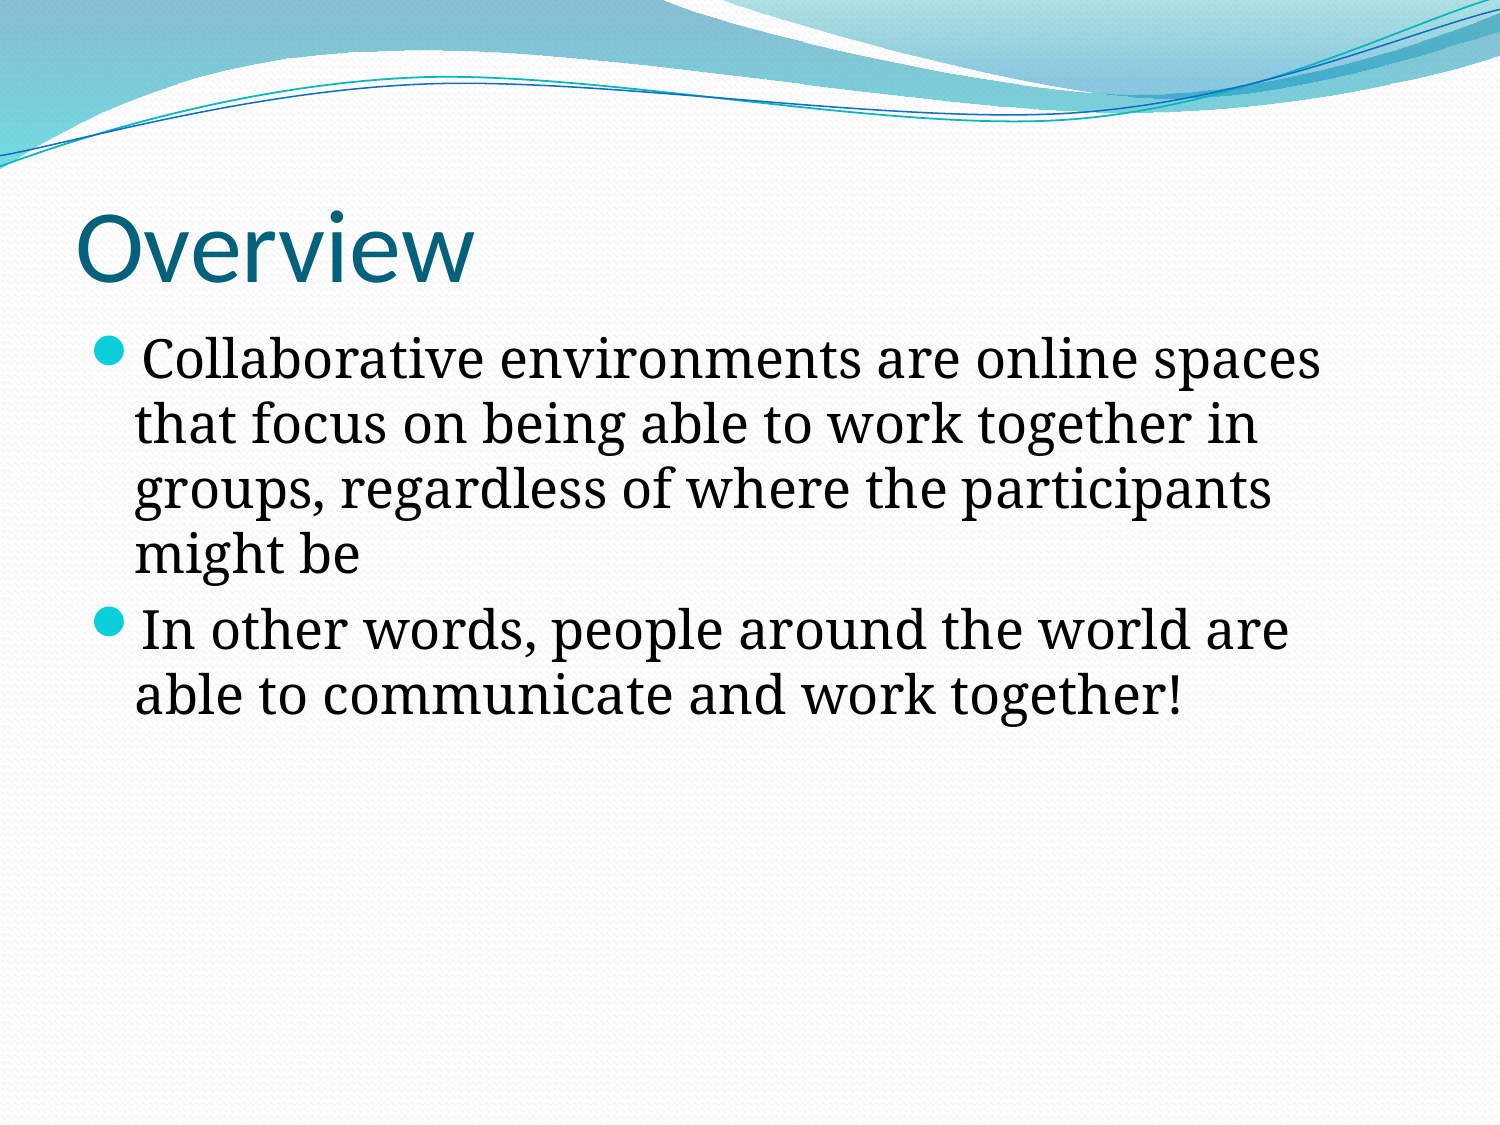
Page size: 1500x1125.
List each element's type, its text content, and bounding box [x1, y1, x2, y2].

list Collaborative environments are online spaces that focus on being able to work together in groups, regardless of where the participants might be In other words, people around the world are able to communicate and work together! [75, 317, 1425, 1038]
title Overview [75, 115, 1425, 303]
